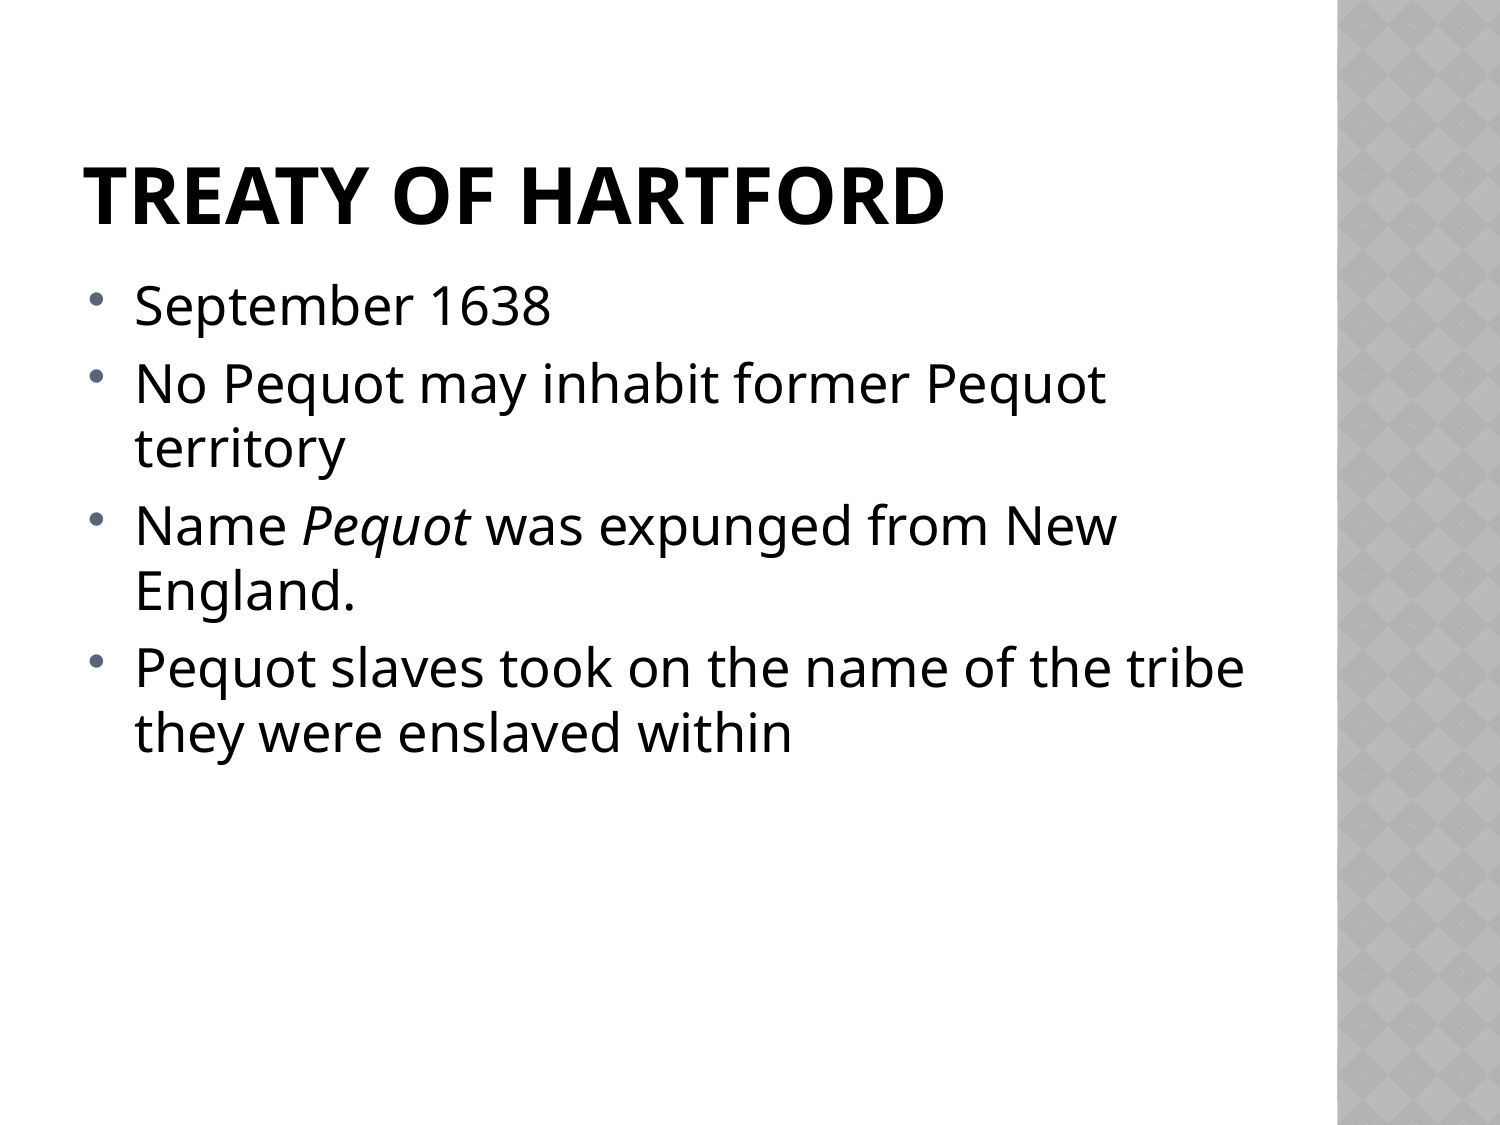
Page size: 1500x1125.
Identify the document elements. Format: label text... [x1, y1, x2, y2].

list September 1638 No Pequot may inhabit former Pequot territory Name Pequot was expunged from New England. Pequot slaves took on the name of the tribe they were enslaved within [75, 264, 1263, 1059]
title Treaty of Hartford [75, 52, 1263, 240]
